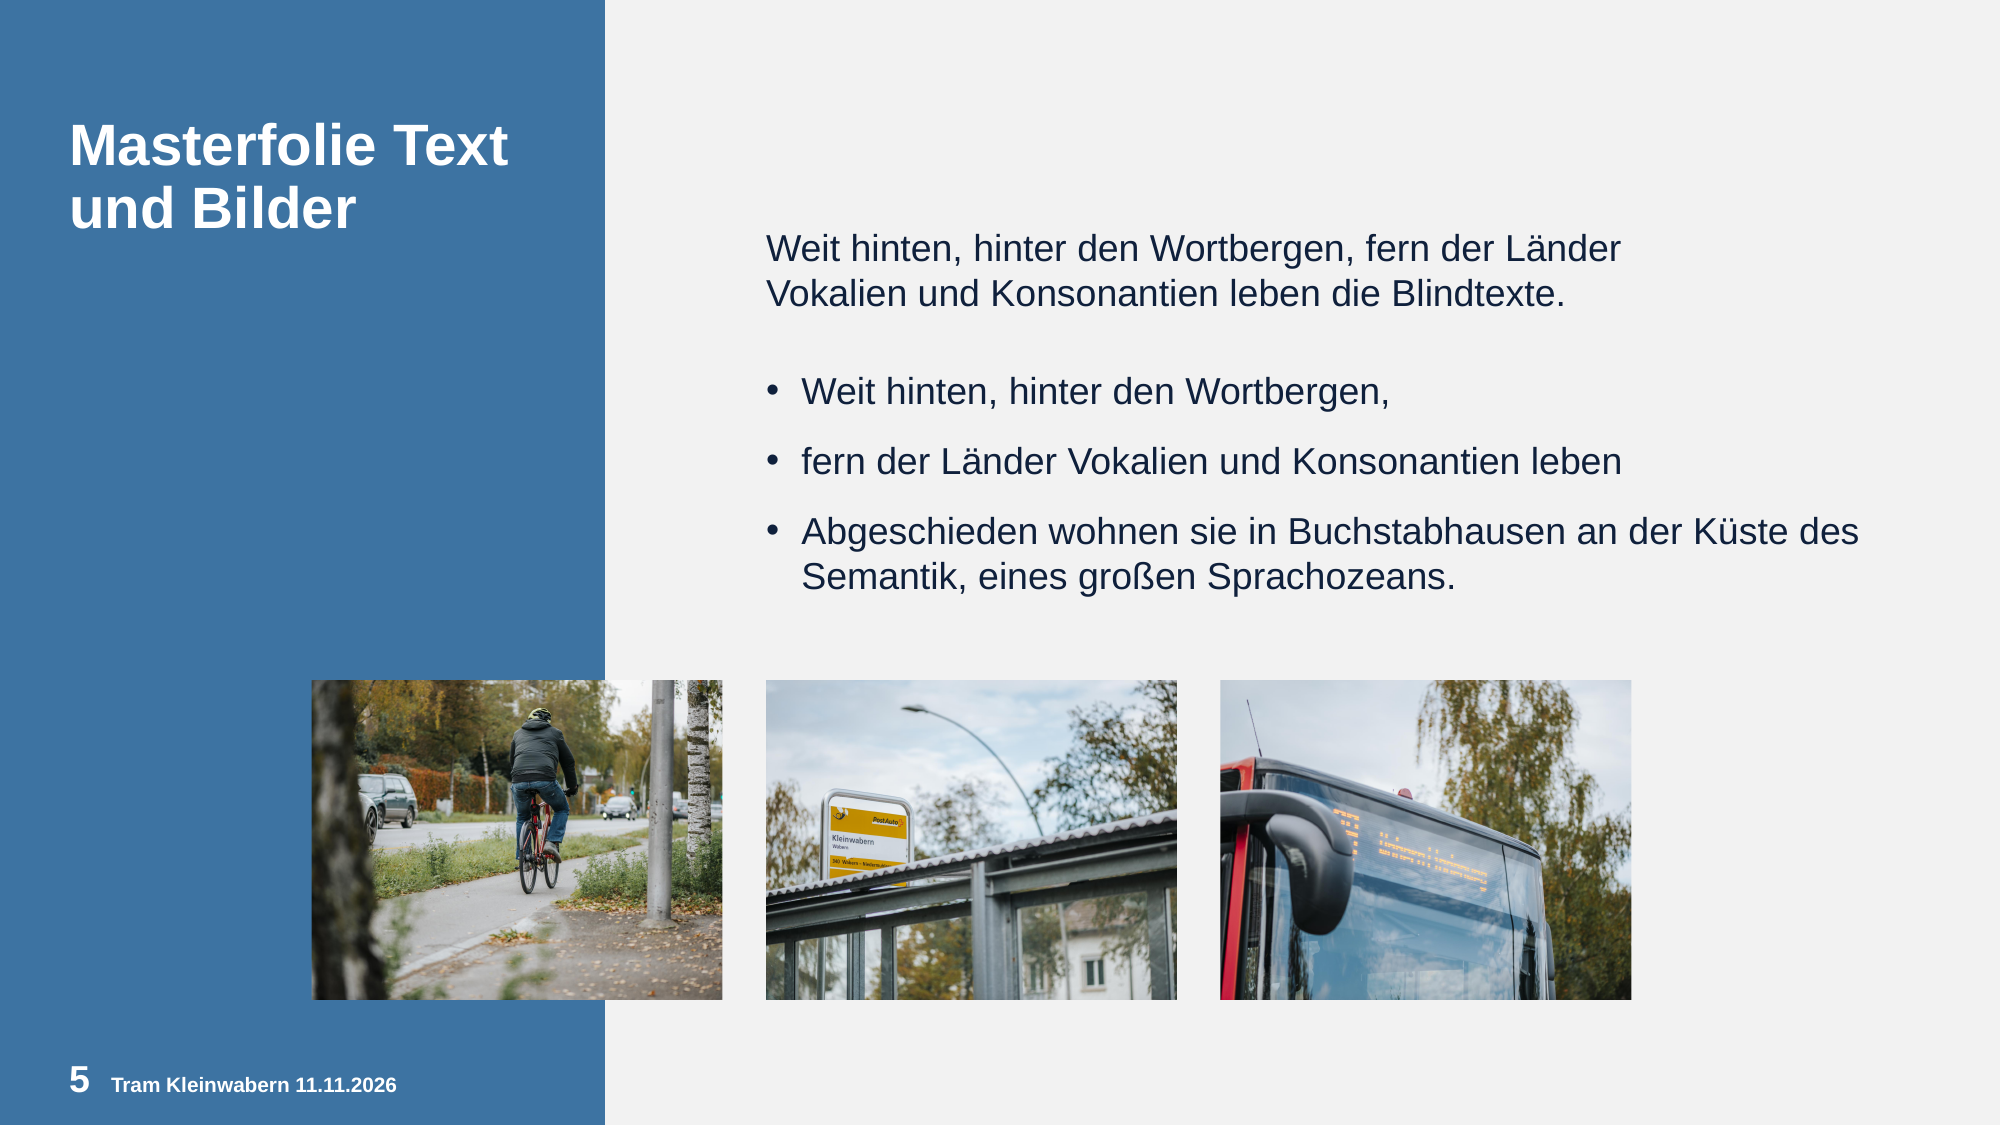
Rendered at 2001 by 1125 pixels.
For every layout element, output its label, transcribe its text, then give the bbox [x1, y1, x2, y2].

list Weit hinten, hinter den Wortbergen, fern der Länder Vokalien und Konsonantien leben Abgeschieden wohnen sie in Buchstabhausen an der Küste des Semantik, eines großen Sprachozeans. [766, 367, 1899, 643]
list Masterfolie Text und Bilder [69, 115, 536, 230]
picture [1220, 680, 1632, 1000]
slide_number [69, 1054, 536, 1090]
picture [765, 680, 1177, 1000]
list Weit hinten, hinter den Wortbergen, fern der Länder Vokalien und Konsonantien leben die Blindtexte. [766, 224, 1684, 339]
picture [311, 680, 723, 1000]
